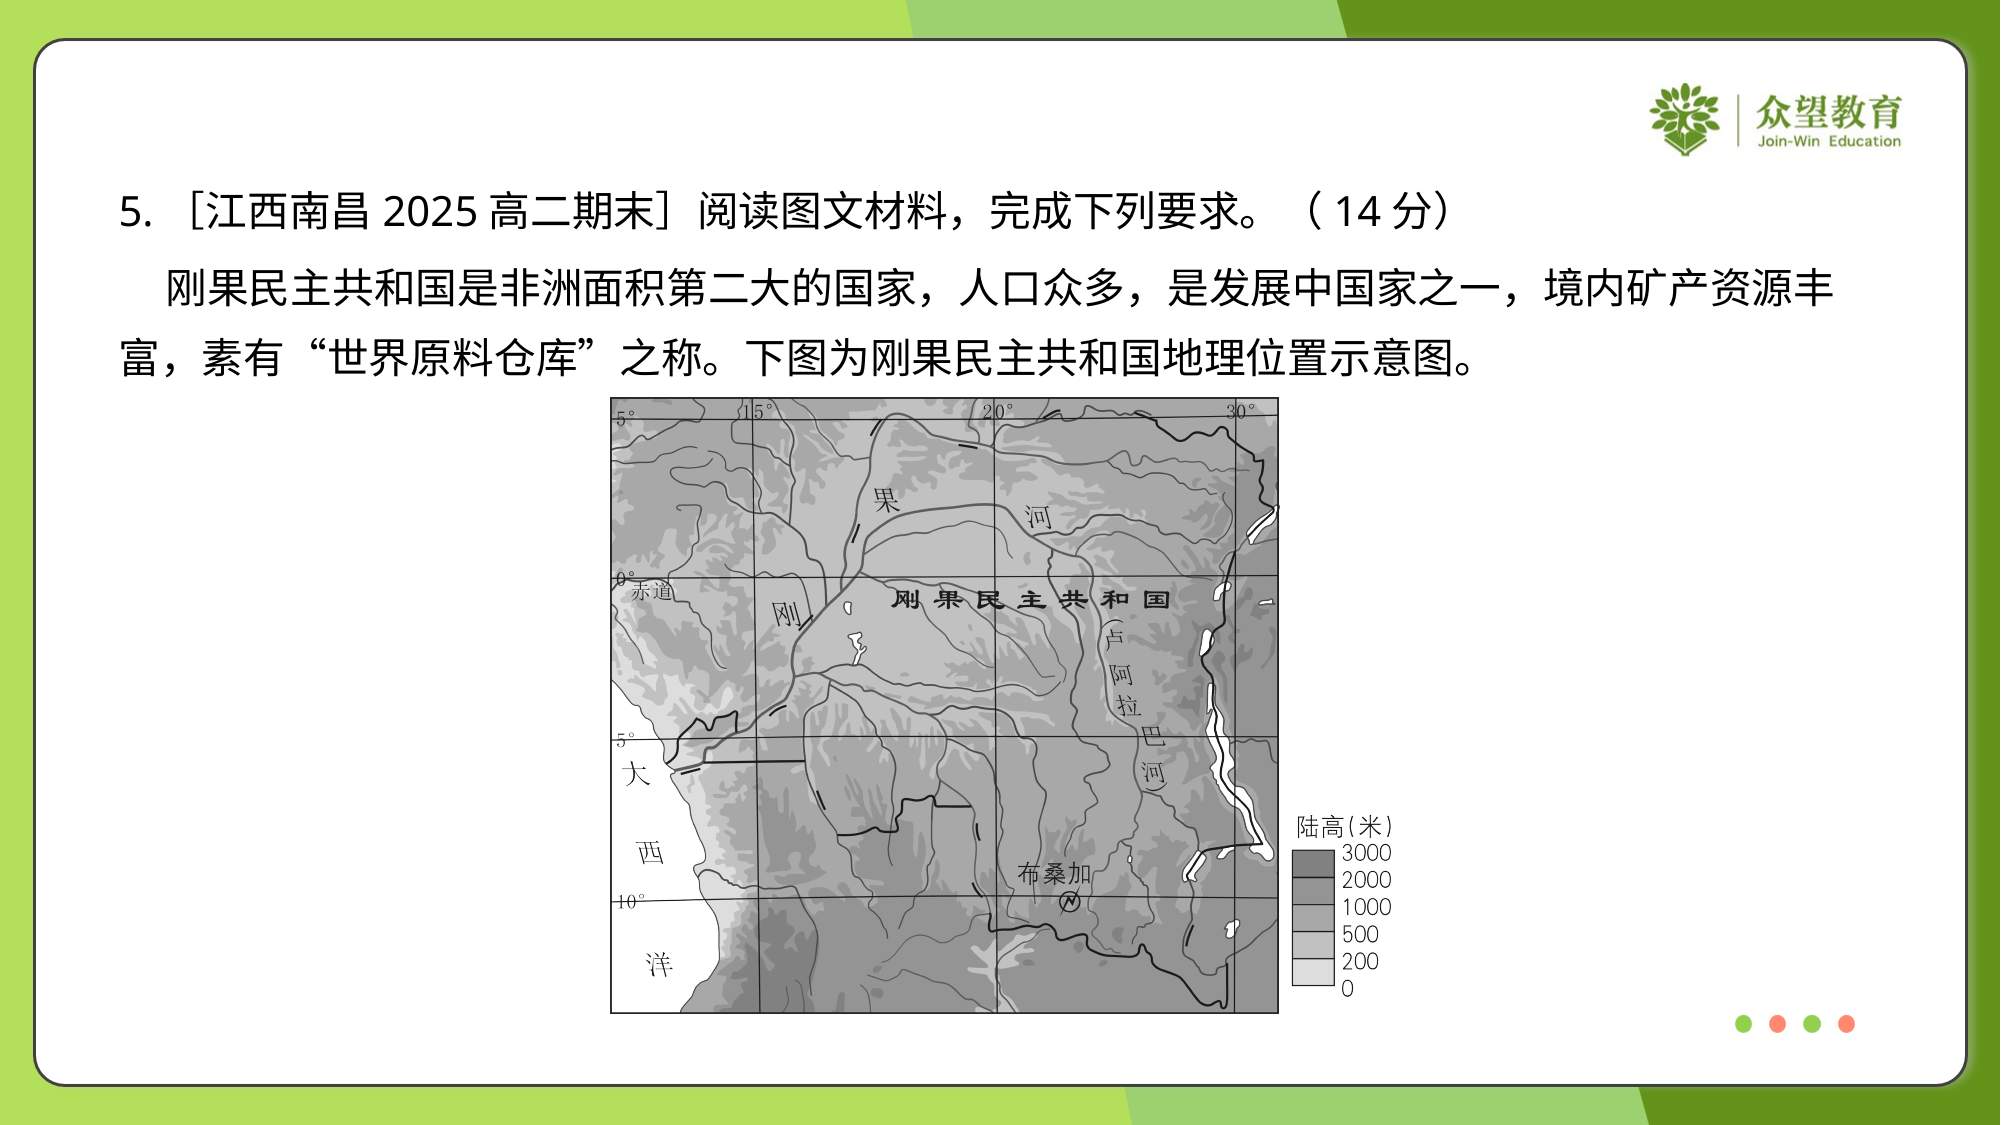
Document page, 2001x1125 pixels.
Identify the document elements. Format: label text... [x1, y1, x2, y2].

picture [0, 0, 2000, 1125]
text_box 5.［江西南昌2025高二期末］阅读图文材料，完成下列要求。（14分） 刚果民主共和国是非洲面积第二大的国家，人口众多，是发展中国家之一，境内矿产资源丰 富，素有“世界原料仓库”之称。下图为刚果民主共和国地理位置示意图。 [118, 159, 1883, 375]
